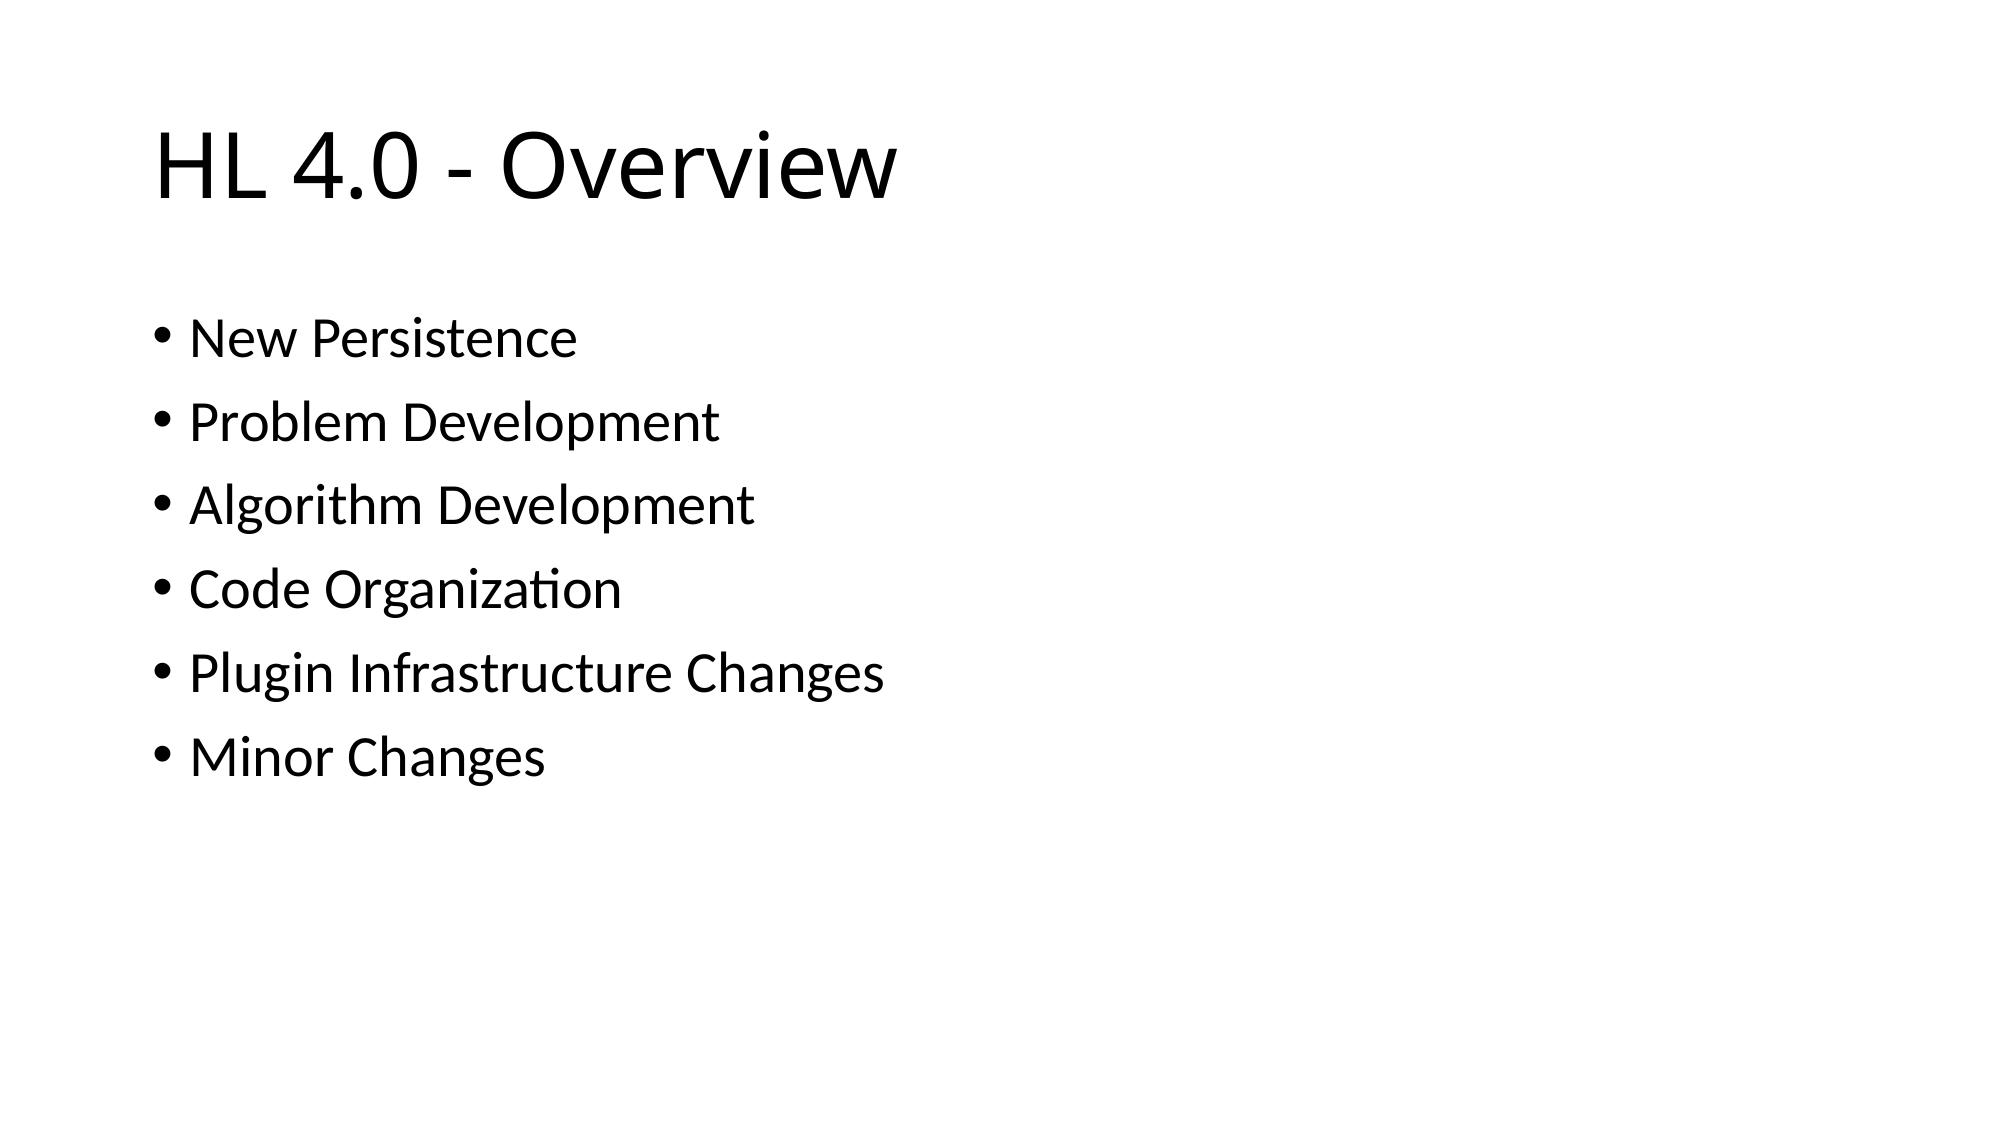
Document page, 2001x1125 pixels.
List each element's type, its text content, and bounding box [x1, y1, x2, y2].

list New Persistence Problem Development Algorithm Development Code Organization Plugin Infrastructure Changes Minor Changes [137, 299, 1863, 1014]
title HL 4.0 - Overview [137, 59, 1863, 278]
